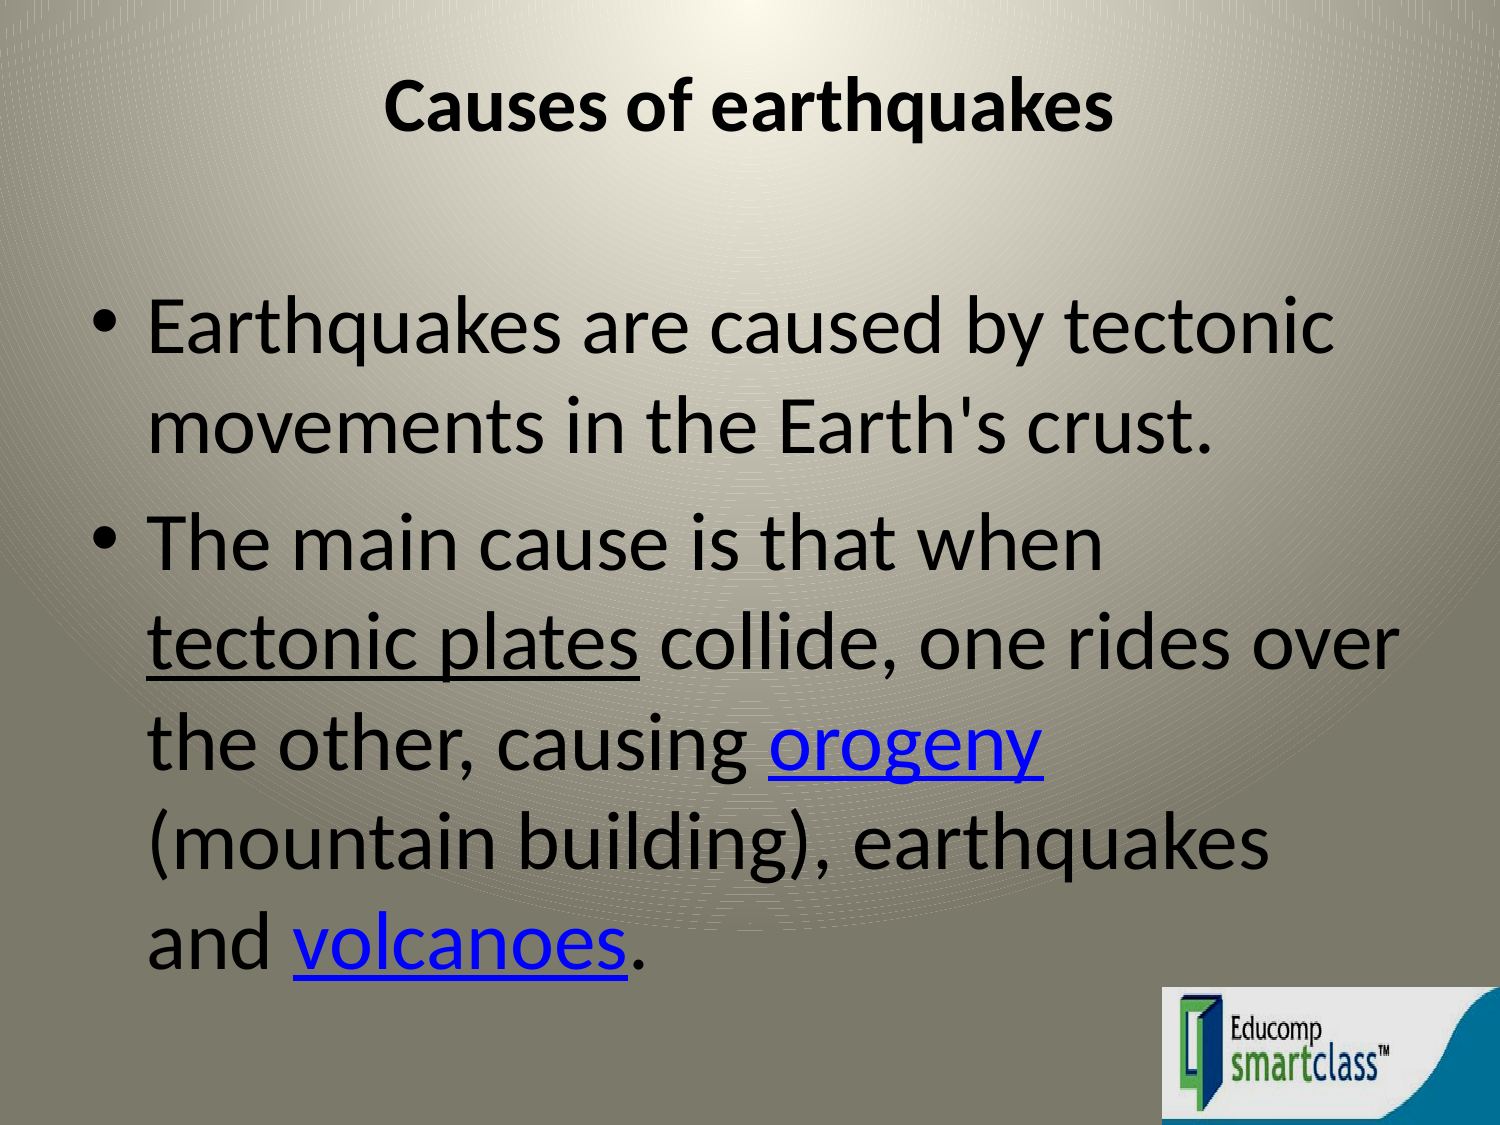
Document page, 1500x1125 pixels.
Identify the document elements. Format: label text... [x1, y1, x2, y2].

list Earthquakes are caused by tectonic movements in the Earth's crust. The main cause is that when tectonic plates collide, one rides over the other, causing orogeny (mountain building), earthquakes and volcanoes. [75, 262, 1425, 1005]
title Causes of earthquakes [75, 45, 1425, 233]
picture [1162, 987, 1497, 1122]
